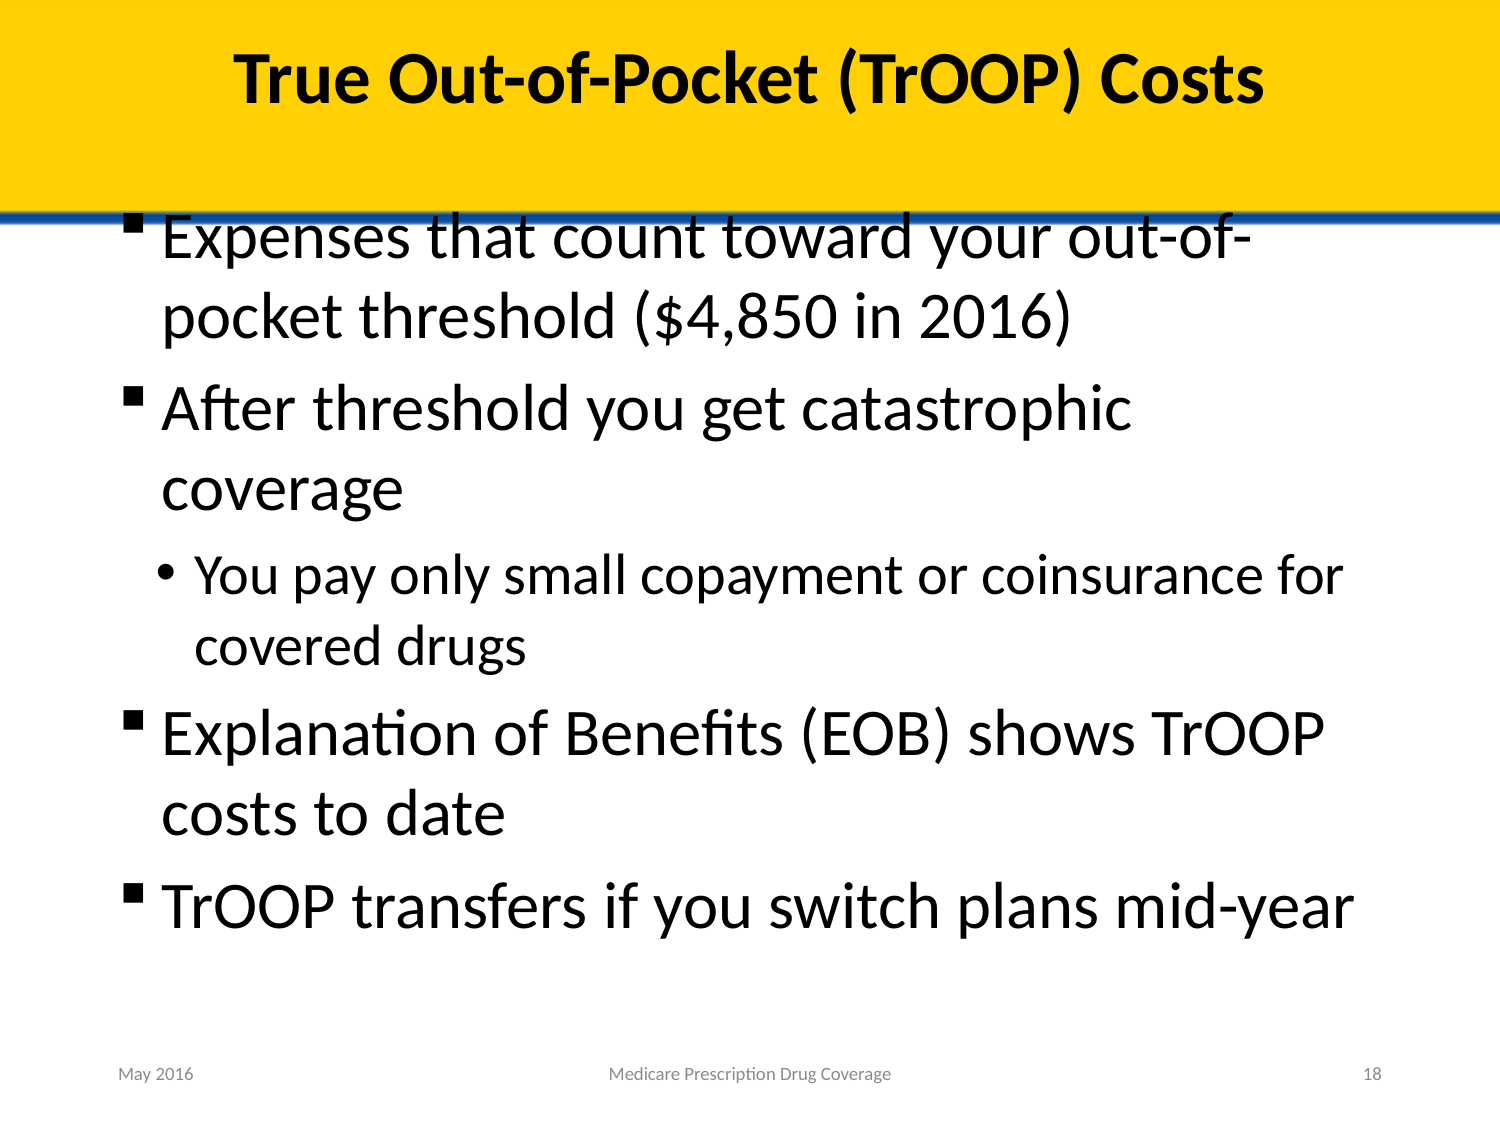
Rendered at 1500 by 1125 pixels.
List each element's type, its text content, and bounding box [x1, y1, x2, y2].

picture [0, 157, 1500, 1125]
slide_number 18 [1059, 1042, 1397, 1103]
footer Medicare Prescription Drug Coverage [496, 1042, 1004, 1103]
list Expenses that count toward your out-of- pocket threshold ($4,850 in 2016) After threshold you get catastrophic coverage You pay only small copayment or coinsurance for covered drugs Explanation of Benefits (EOB) shows TrOOP costs to date TrOOP transfers if you switch plans mid-year [103, 184, 1397, 1014]
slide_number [103, 1042, 441, 1103]
title True Out-of-Pocket (TrOOP) Costs [0, 2, 1500, 157]
